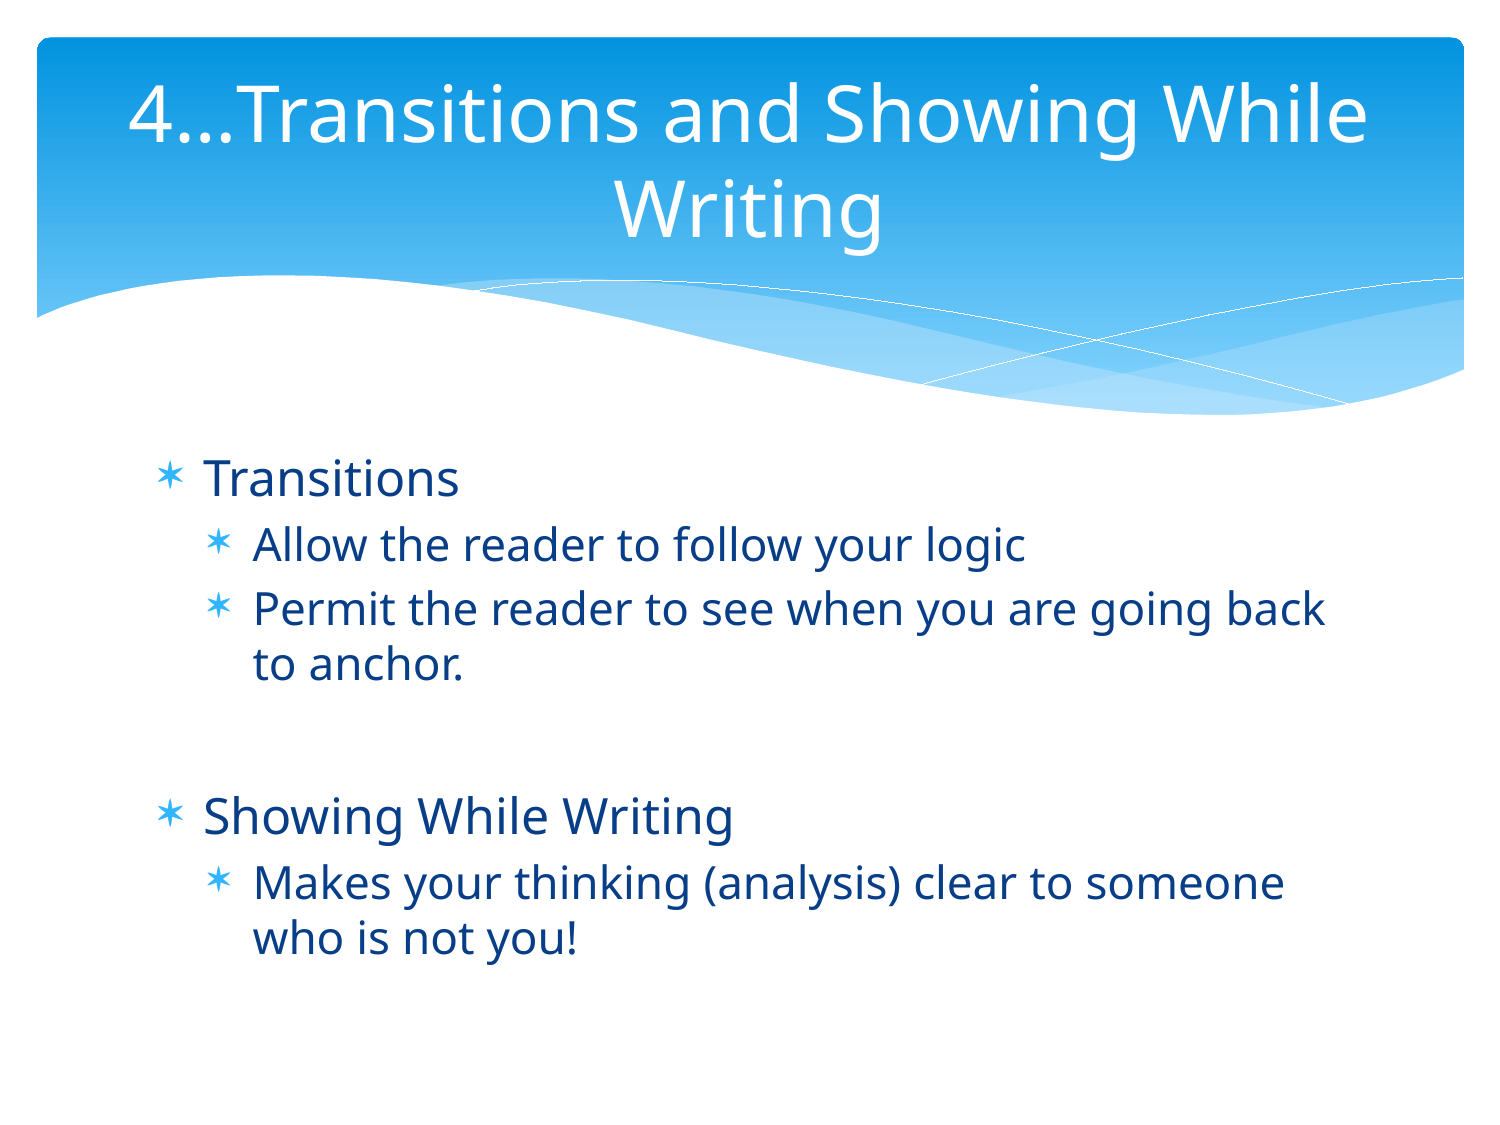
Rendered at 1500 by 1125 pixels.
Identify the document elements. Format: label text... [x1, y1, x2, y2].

list Transitions Allow the reader to follow your logic Permit the reader to see when you are going back to anchor. Showing While Writing Makes your thinking (analysis) clear to someone who is not you! [143, 438, 1359, 1005]
title 4…Transitions and Showing While Writing [75, 55, 1425, 261]
